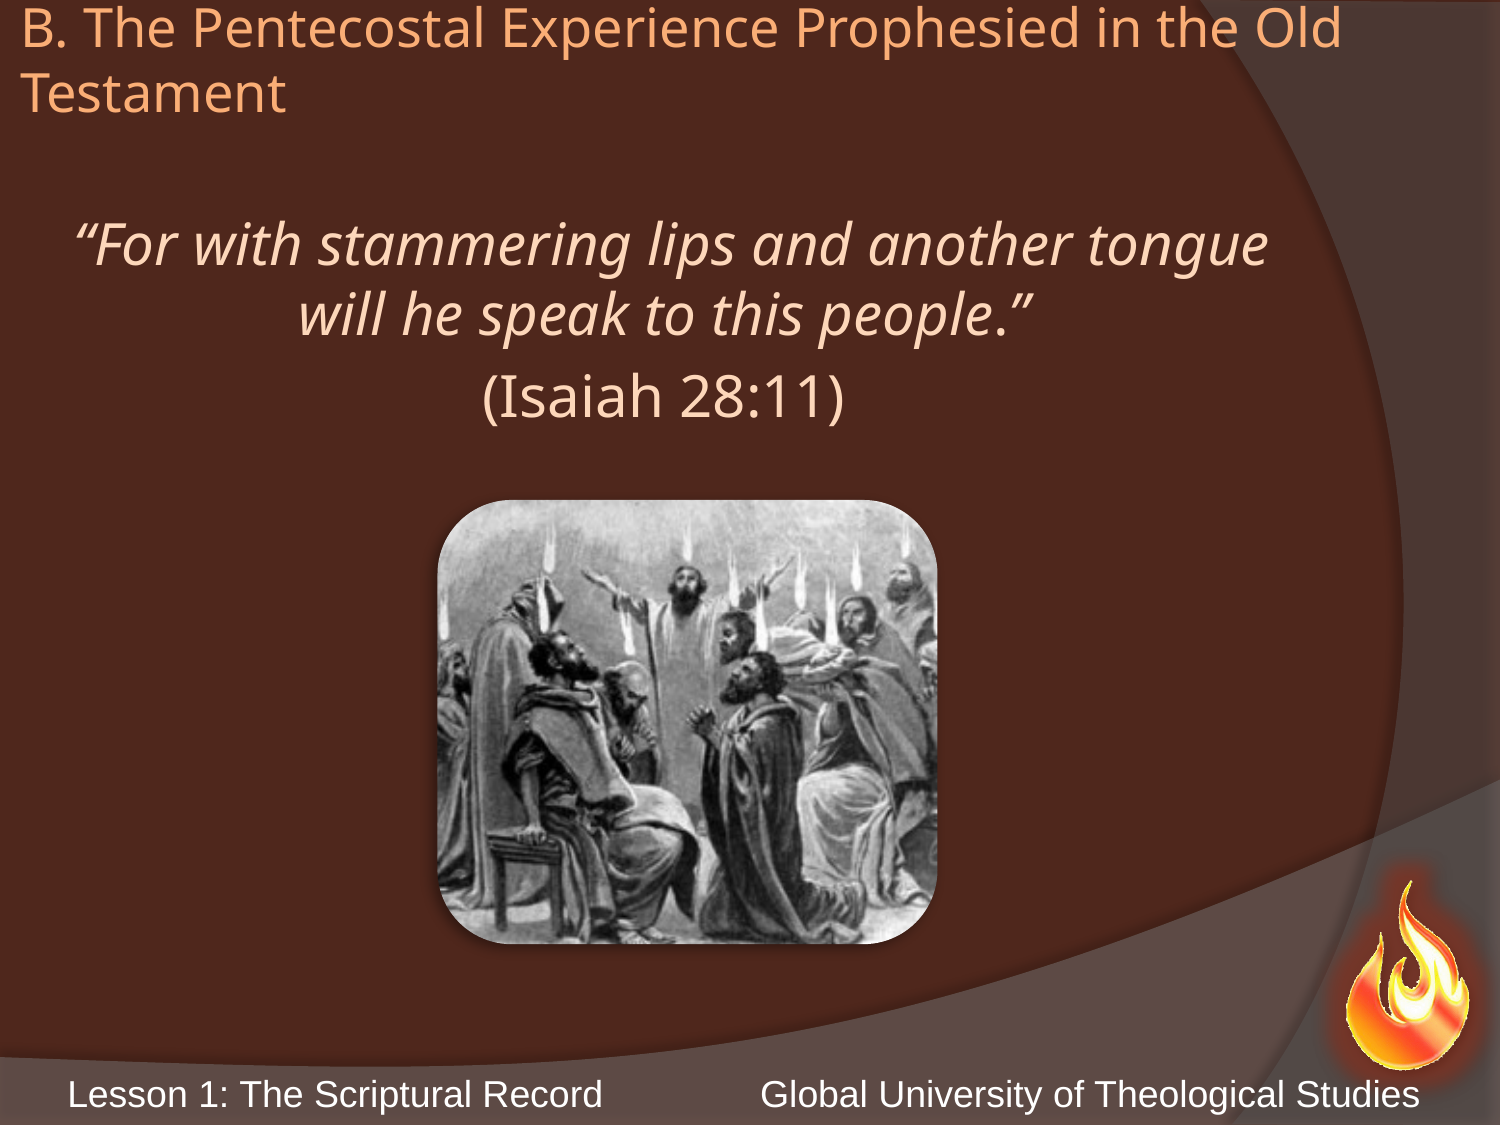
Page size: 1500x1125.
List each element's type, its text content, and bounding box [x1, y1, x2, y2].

title B. The Pentecostal Experience Prophesied in the Old Testament [12, 0, 1475, 118]
picture [1339, 874, 1476, 1078]
list “For with stammering lips and another tongue will he speak to this people.” (Isaiah 28:11) [24, 200, 1313, 1000]
picture [437, 499, 938, 945]
text_box Lesson 1: The Scriptural Record Global University of Theological Studies [0, 1062, 1500, 1123]
